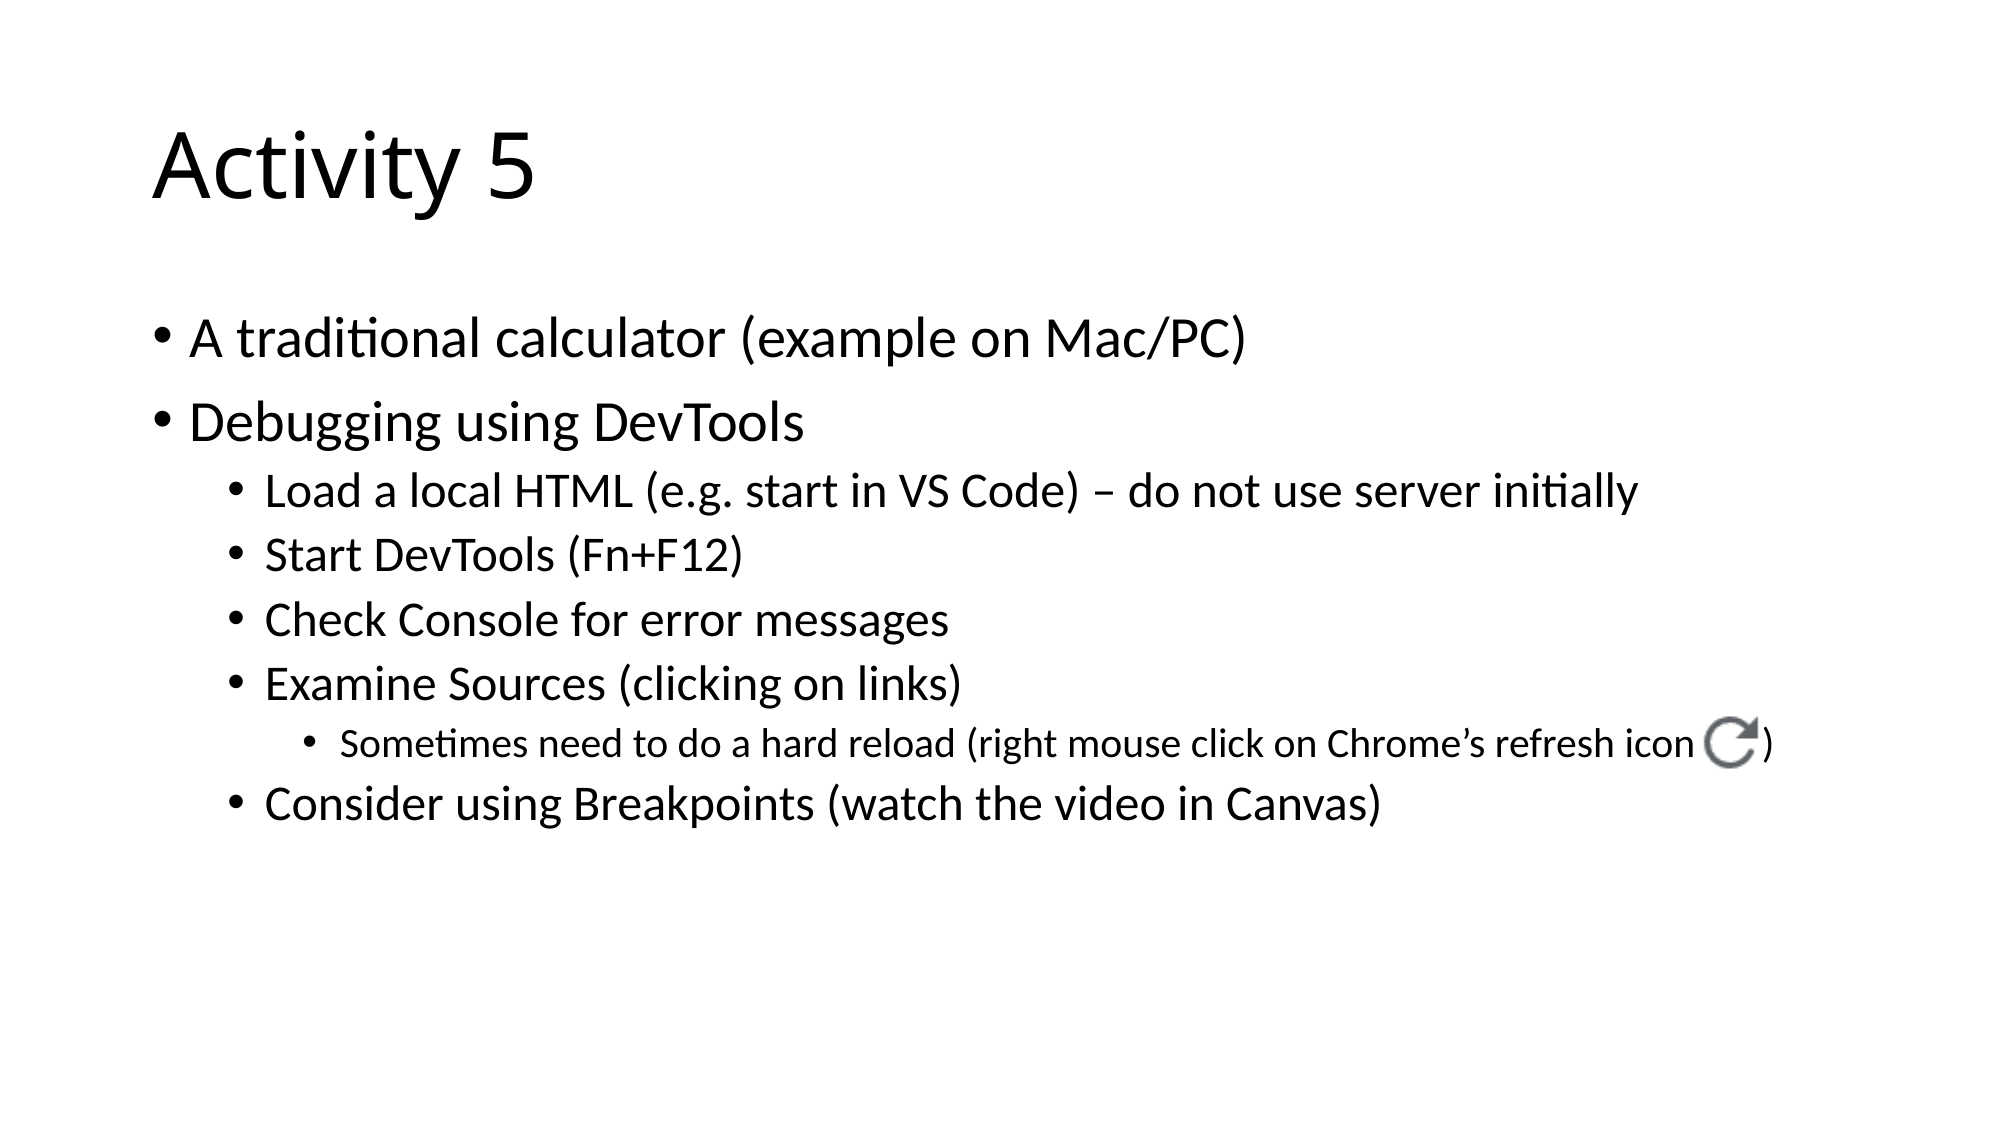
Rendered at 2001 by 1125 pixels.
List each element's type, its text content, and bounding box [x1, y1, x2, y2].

picture [1655, 675, 1810, 807]
list A traditional calculator (example on Mac/PC) Debugging using DevTools Load a local HTML (e.g. start in VS Code) – do not use server initially Start DevTools (Fn+F12) Check Console for error messages Examine Sources (clicking on links) Sometimes need to do a hard reload (right mouse click on Chrome’s refresh icon ) Consider using Breakpoints (watch the video in Canvas) [137, 299, 1863, 1014]
title Activity 5 [137, 59, 1863, 278]
